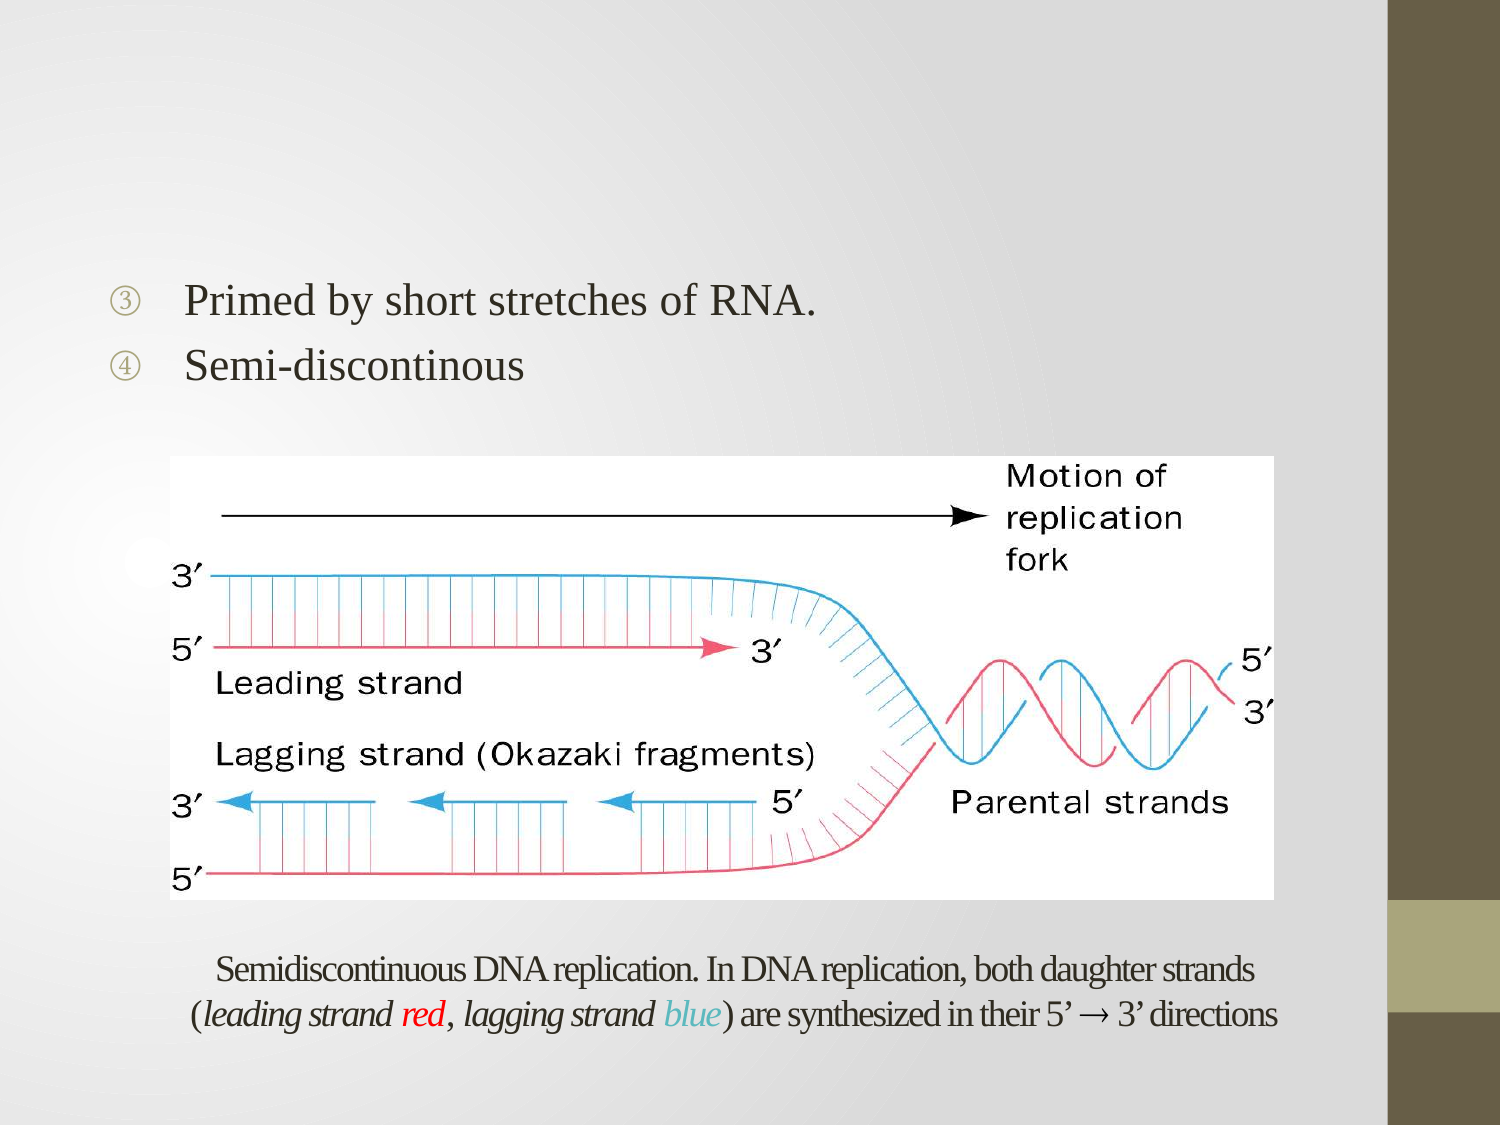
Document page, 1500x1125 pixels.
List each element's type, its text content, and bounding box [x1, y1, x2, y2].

list Primed by short stretches of RNA. Semi-discontinous [75, 262, 1325, 1050]
picture [169, 455, 1275, 900]
text_box Semidiscontinuous DNA replication. In DNA replication, both daughter strands (leading strand red, lagging strand blue) are synthesized in their 5’ ® 3’ directions [160, 901, 1309, 1077]
